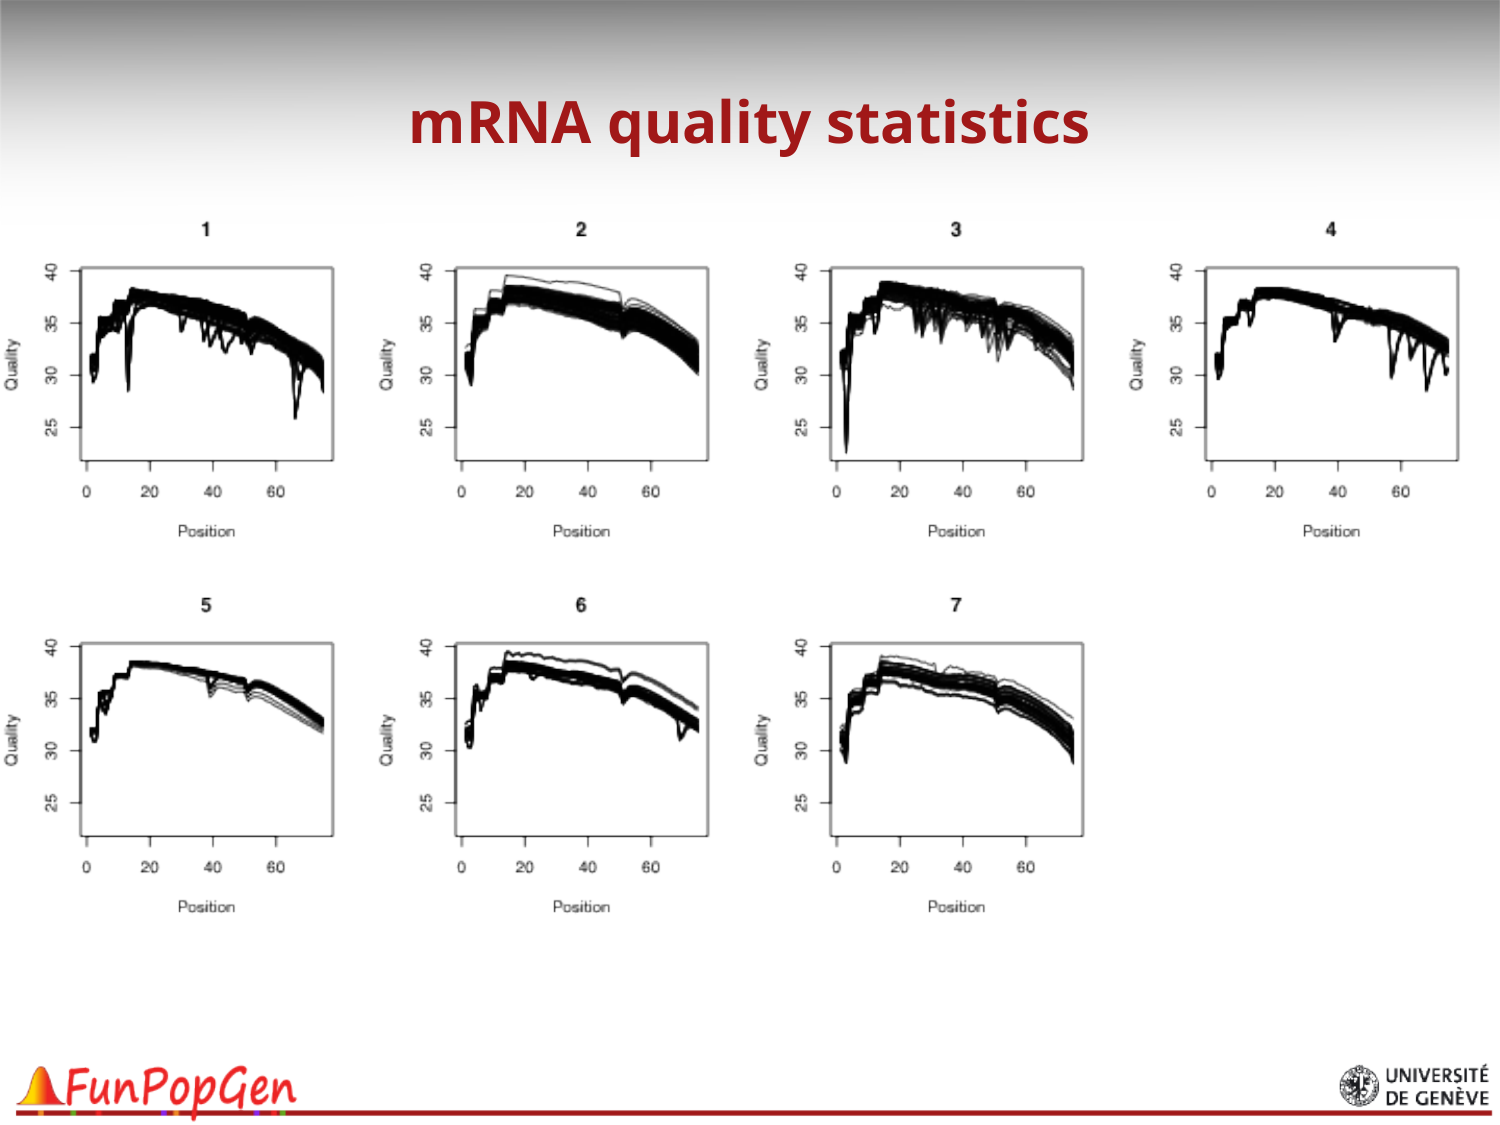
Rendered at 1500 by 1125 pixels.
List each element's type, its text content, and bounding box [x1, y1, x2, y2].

title mRNA quality statistics [90, 17, 1410, 163]
picture [0, 0, 1500, 1125]
